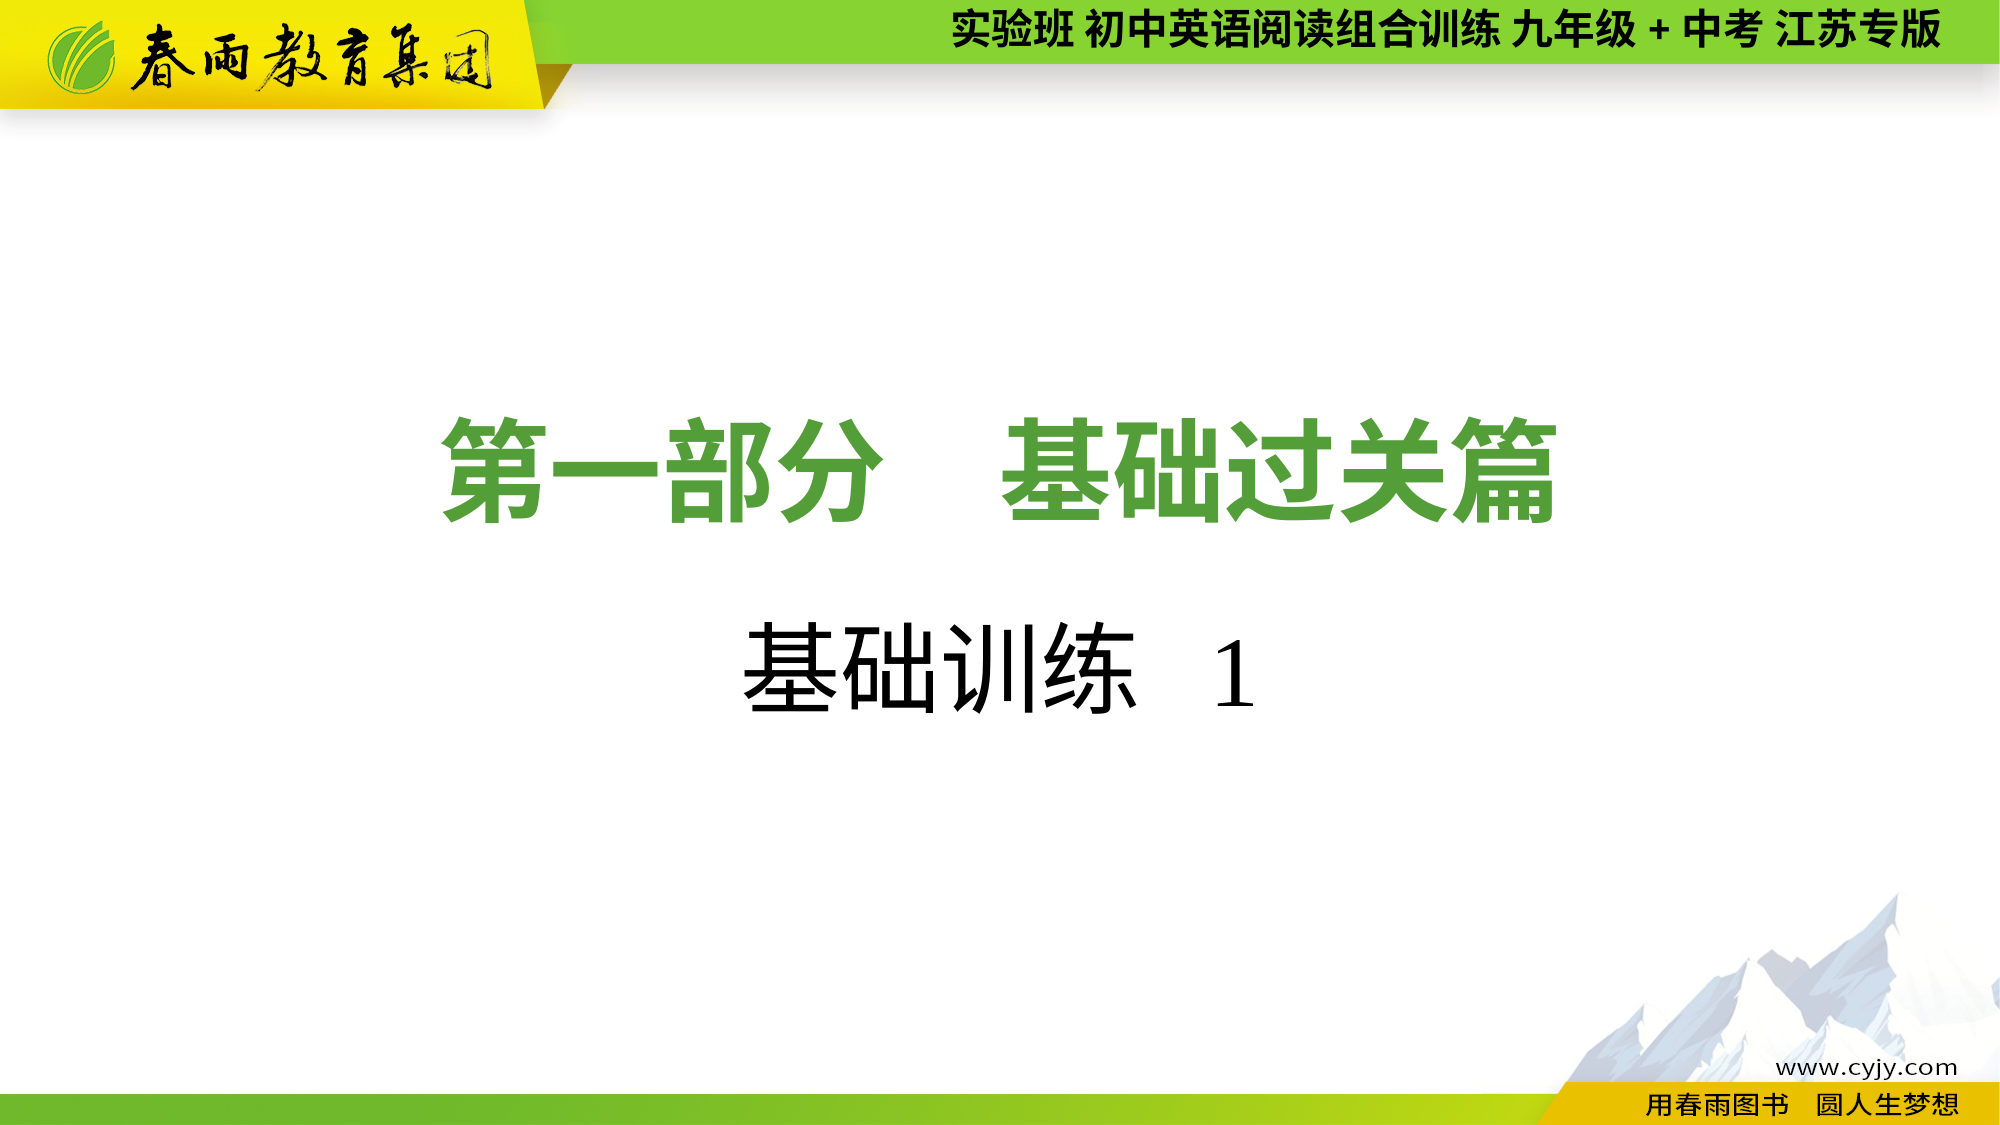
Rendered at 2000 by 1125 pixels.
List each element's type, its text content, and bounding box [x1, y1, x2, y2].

text_box 第一部分 基础过关篇 [54, 326, 1946, 538]
picture [0, 0, 2000, 1125]
text_box 基础训练 1 [54, 538, 1946, 734]
